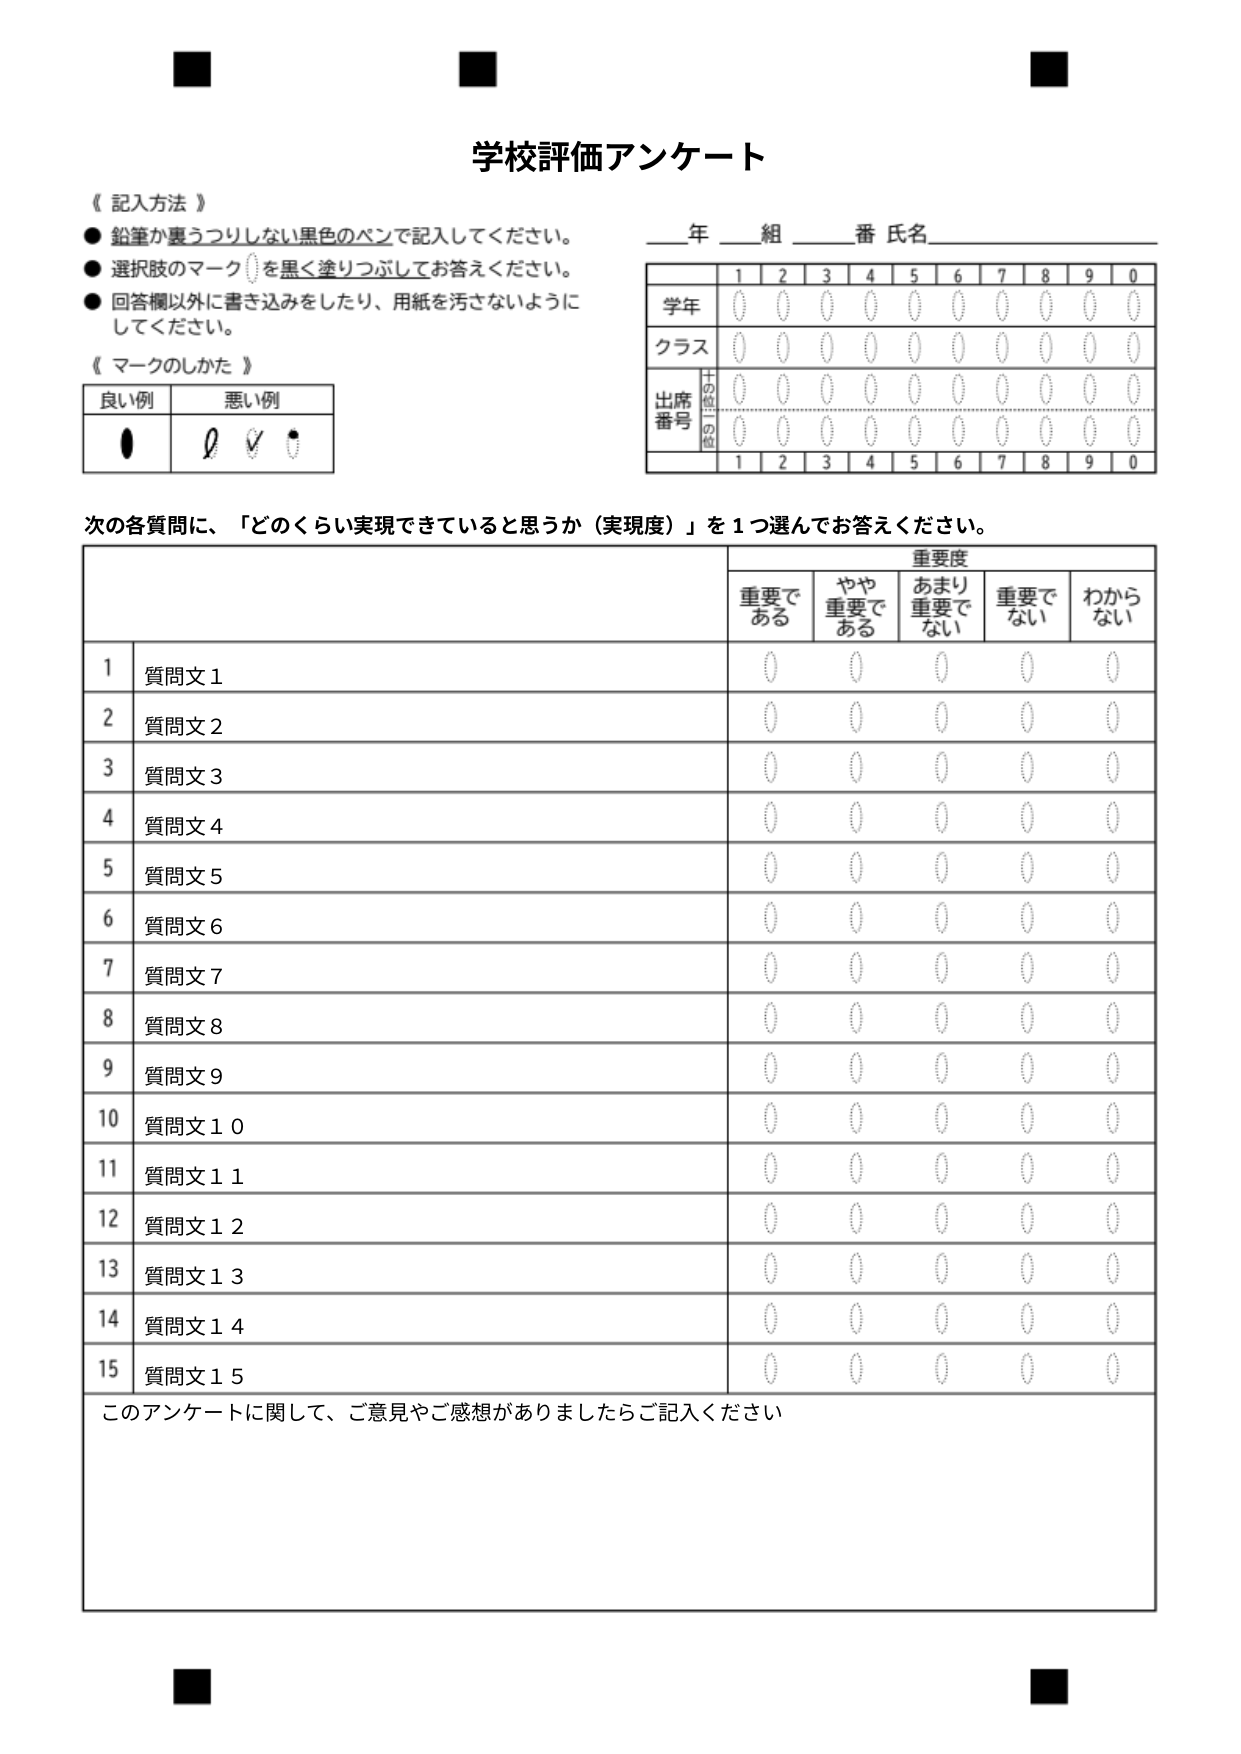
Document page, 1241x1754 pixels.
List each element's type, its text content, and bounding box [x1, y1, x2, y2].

text_box 学校評価アンケート [0, 128, 1241, 184]
text_box このアンケートに関して、ご意見やご感想がありましたらご記入ください [85, 1392, 798, 1432]
text_box 次の各質問に、「どのくらい実現できていると思うか（実現度）」を1つ選んでお答えください。 [69, 505, 1012, 546]
text_box 質問文１ 質問文２ 質問文３ 質問文４ 質問文５ 質問文６ 質問文７ 質問文８ 質問文９ 質問文１０ 質問文１１ 質問文１２ 質問文１３ 質問文１４ 質問文１５ [129, 631, 263, 1397]
